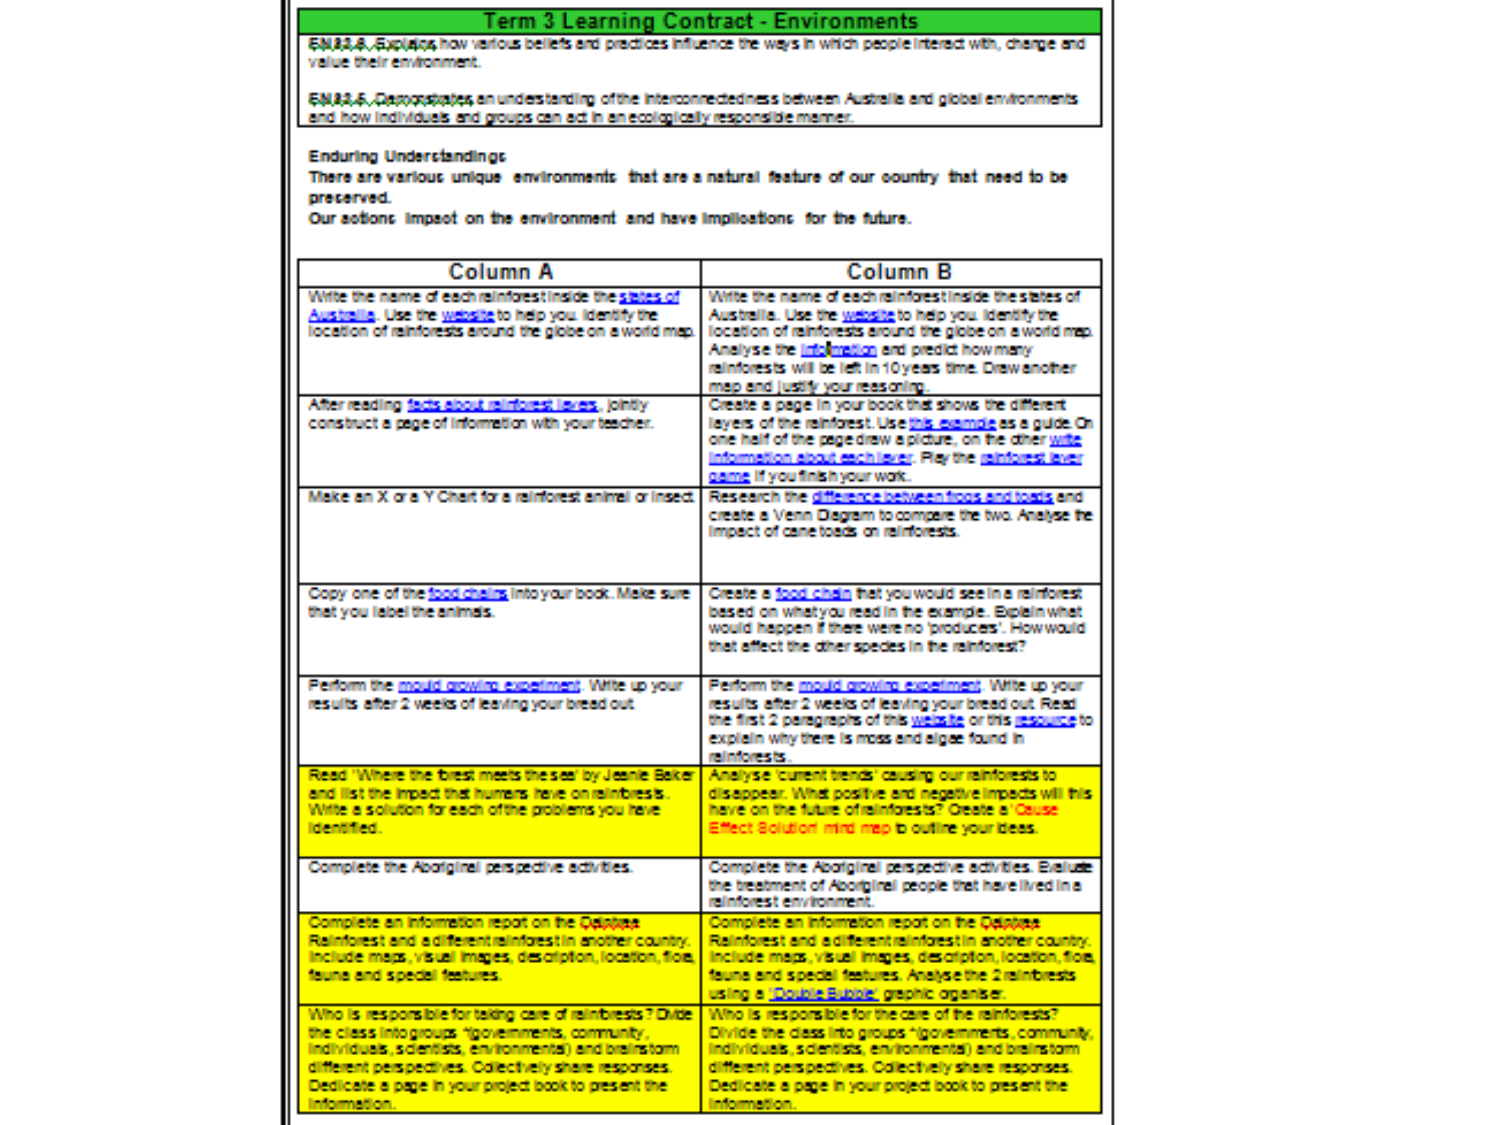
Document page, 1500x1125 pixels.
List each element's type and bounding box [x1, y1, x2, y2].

list [277, 0, 1117, 1125]
